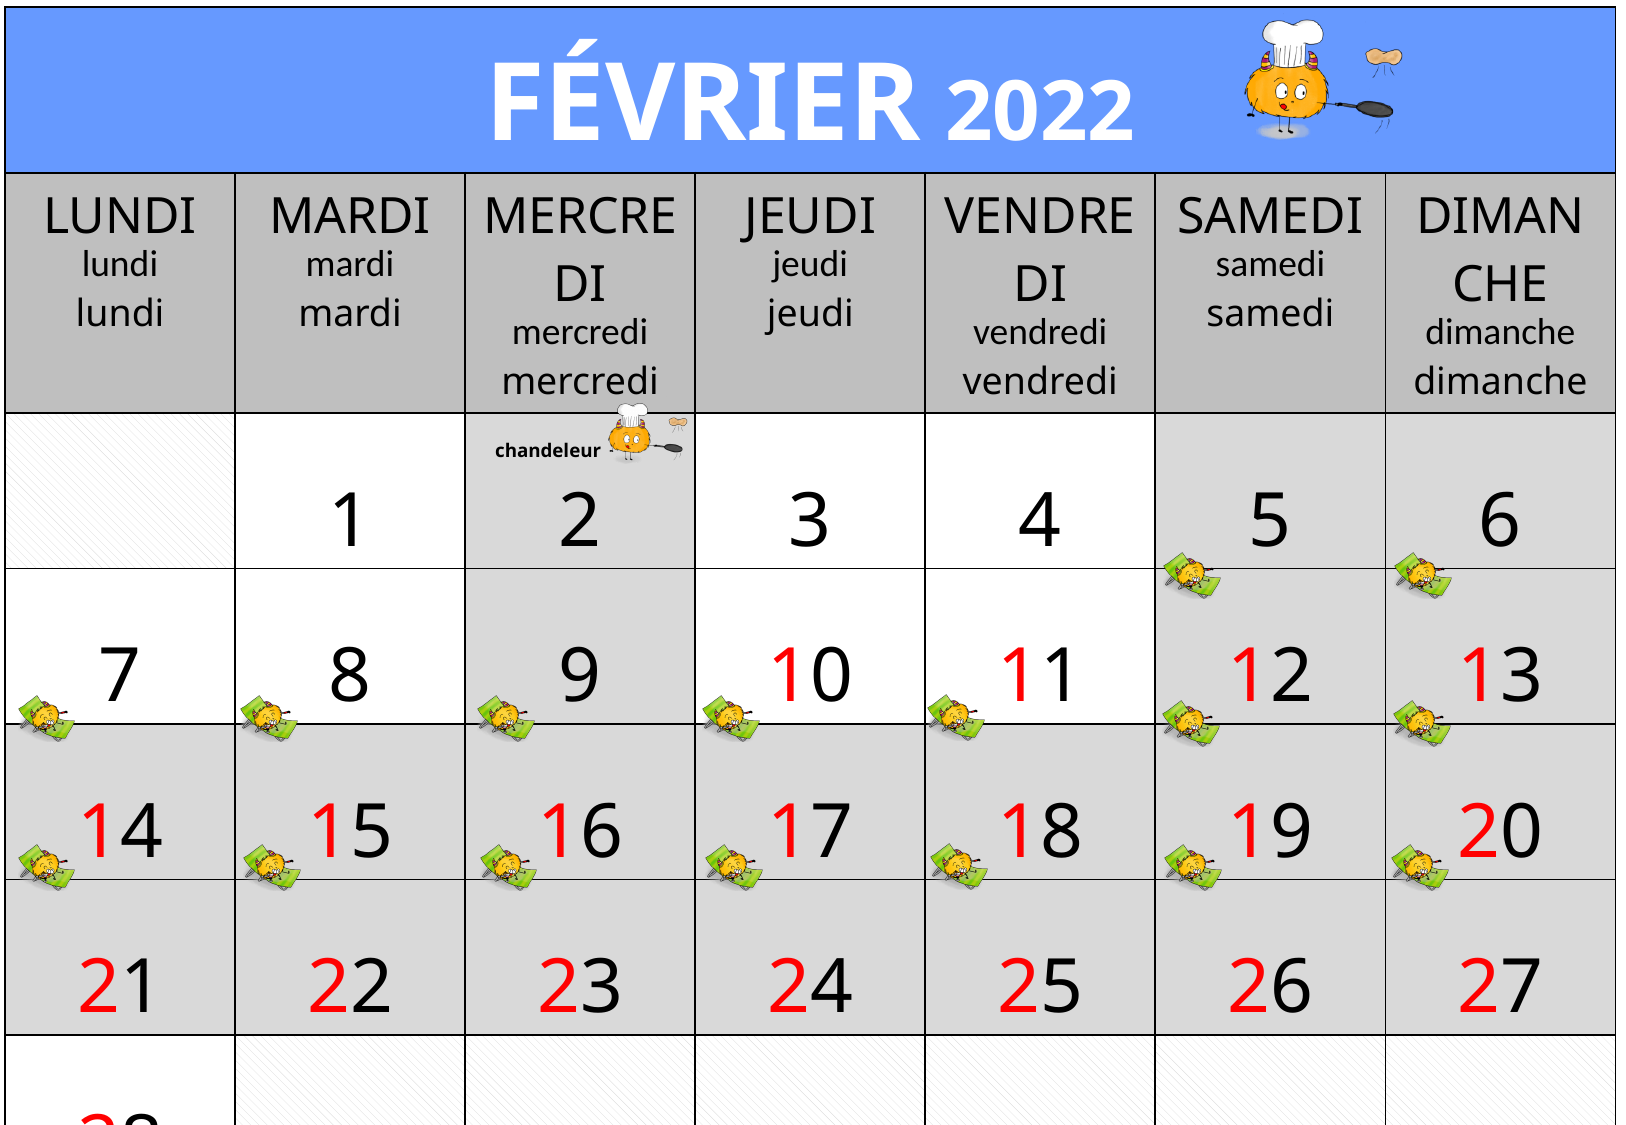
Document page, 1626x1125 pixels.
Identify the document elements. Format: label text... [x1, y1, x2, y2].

table_cell 19 [1156, 725, 1385, 879]
picture [1394, 552, 1452, 600]
picture [240, 695, 299, 742]
picture [17, 695, 76, 742]
table_cell [6, 414, 234, 568]
table_cell 3 [696, 414, 924, 568]
table_cell [236, 1036, 464, 1125]
table_cell 14 [6, 725, 234, 879]
table_cell 24 [696, 880, 924, 1034]
table_cell MARDI mardi mardi [236, 174, 464, 412]
picture [1162, 552, 1221, 600]
picture [605, 395, 690, 466]
table_cell 17 [696, 725, 924, 879]
picture [1393, 700, 1451, 747]
table_cell 18 [926, 725, 1154, 879]
table_cell SAMEDI samedi samedi [1156, 174, 1385, 412]
table_cell 22 [236, 880, 464, 1034]
table_cell 13 [1386, 569, 1615, 723]
table_cell LUNDI lundi lundi [6, 174, 234, 412]
picture [1391, 843, 1449, 891]
table_cell [1156, 1036, 1385, 1125]
table_cell 4 [926, 414, 1154, 568]
table_cell [466, 1036, 694, 1125]
table_cell 6 [1386, 414, 1615, 568]
table_cell 25 [926, 880, 1154, 1034]
table_cell MERCREDI mercredi mercredi [466, 174, 694, 412]
picture [930, 842, 988, 890]
table_cell 5 [1156, 414, 1385, 568]
table_cell JEUDI jeudi jeudi [696, 174, 924, 412]
table_cell 23 [466, 880, 694, 1034]
picture [927, 694, 985, 741]
picture [702, 695, 760, 742]
picture [1238, 2, 1408, 143]
picture [1164, 843, 1222, 891]
table_cell [696, 1036, 924, 1125]
picture [17, 843, 76, 891]
table_cell 2 [466, 414, 694, 568]
table_cell 28 [6, 1036, 234, 1125]
table_cell [1386, 1036, 1615, 1125]
picture [243, 843, 301, 891]
table_cell 10 [696, 569, 924, 723]
table_cell 26 [1156, 880, 1385, 1034]
table_cell 11 [926, 569, 1154, 723]
picture [1162, 700, 1220, 747]
table_cell 7 [6, 569, 234, 723]
table_cell 27 [1386, 880, 1615, 1034]
table_cell 12 [1156, 569, 1385, 723]
text_box chandeleur [479, 431, 601, 469]
picture [476, 695, 535, 742]
table_cell 20 [1386, 725, 1615, 879]
picture [705, 843, 763, 891]
table_cell 1 [236, 414, 464, 568]
table_cell 16 [466, 725, 694, 879]
table_header FÉVRIER 2022 [6, 8, 1615, 172]
table_cell VENDREDI vendredi vendredi [926, 174, 1154, 412]
table_cell DIMANCHE dimanche dimanche [1386, 174, 1615, 412]
table_cell 21 [6, 880, 234, 1034]
table_cell [926, 1036, 1154, 1125]
table_cell 9 [466, 569, 694, 723]
table_cell 8 [236, 569, 464, 723]
picture [479, 843, 538, 891]
table_cell 15 [236, 725, 464, 879]
